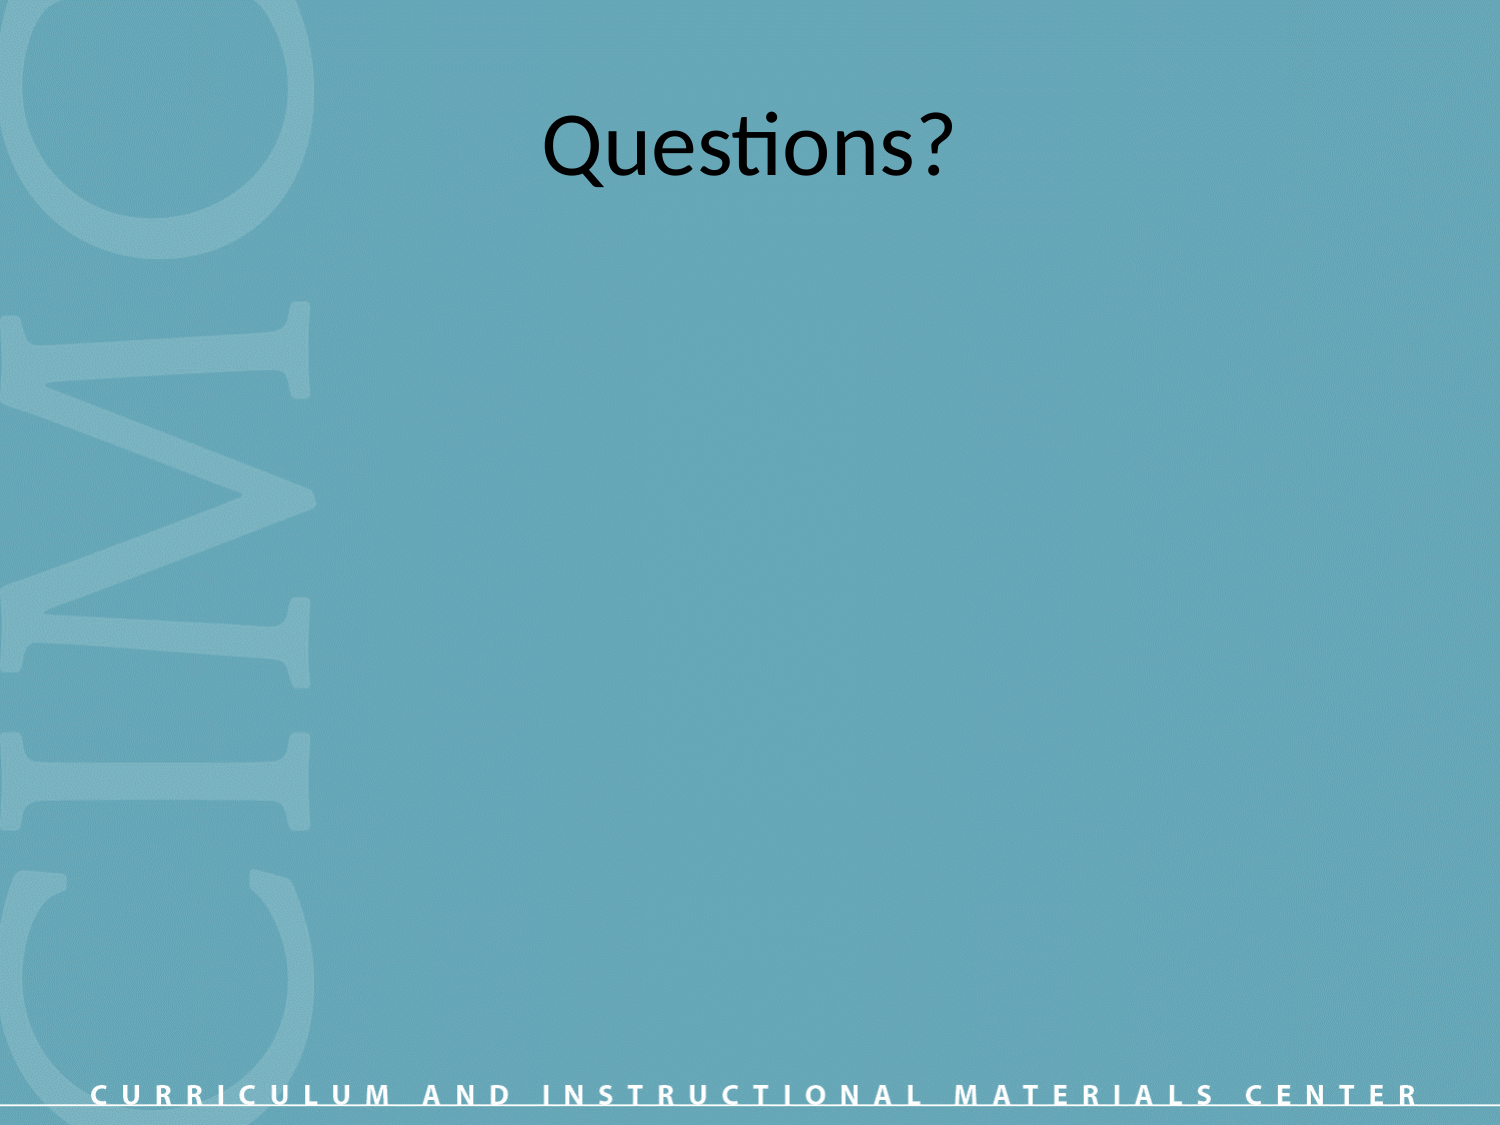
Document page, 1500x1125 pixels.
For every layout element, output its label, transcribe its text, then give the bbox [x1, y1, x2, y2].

title Questions? [75, 45, 1425, 233]
